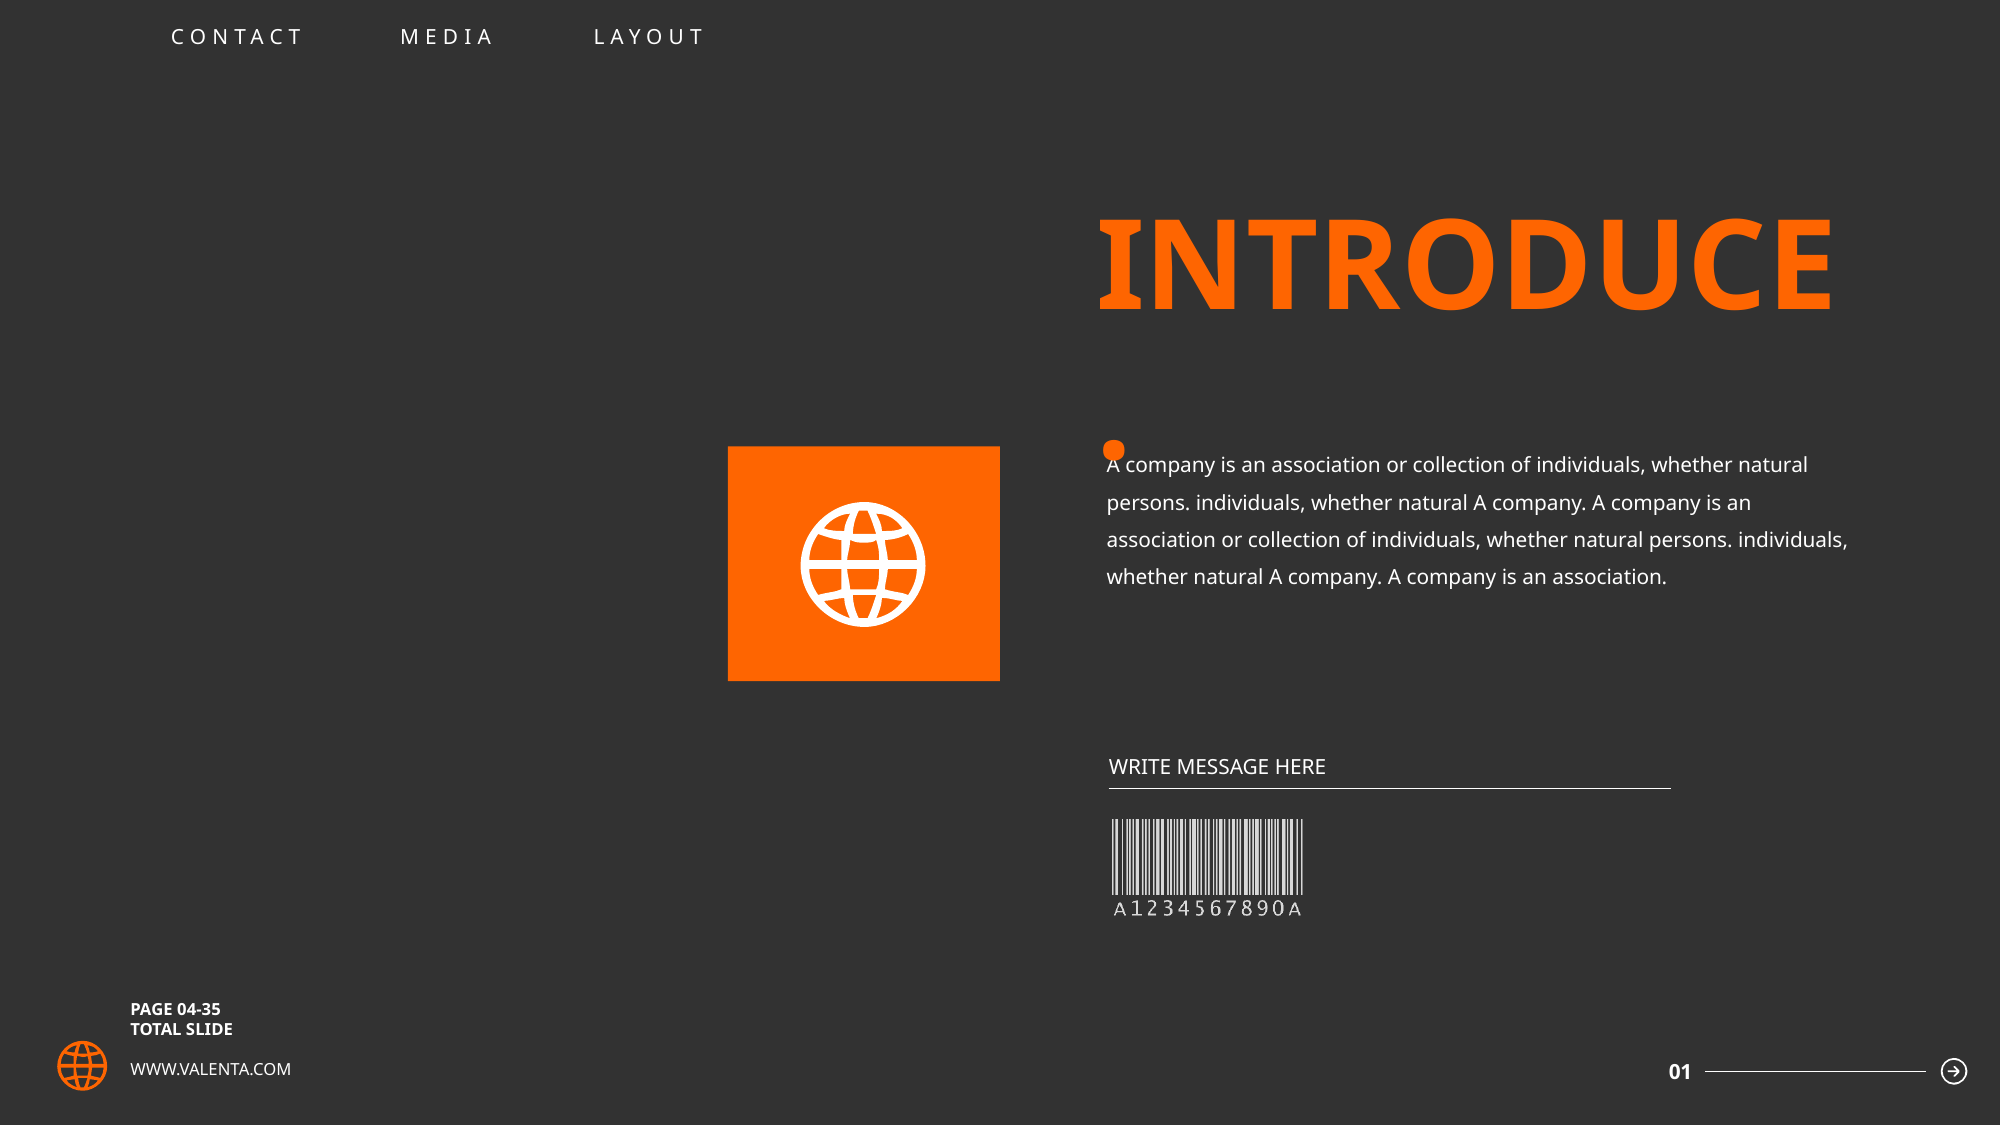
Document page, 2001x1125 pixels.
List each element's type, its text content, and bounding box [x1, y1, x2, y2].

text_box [1654, 1051, 1968, 1091]
text_box A company is an association or collection of individuals, whether natural persons. individuals, whether natural A company. A company is an association or collection of individuals, whether natural persons. individuals, whether natural A company. A company is an association. [1091, 431, 1877, 519]
picture [1096, 803, 1318, 931]
text_box [882, 445, 1001, 682]
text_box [57, 991, 341, 1101]
text_box [882, 504, 926, 625]
picture [172, 208, 882, 917]
text_box WRITE MESSAGE HERE [1094, 746, 1345, 787]
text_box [412, 0, 463, 208]
text_box INTRODUCE. [1081, 177, 1861, 493]
